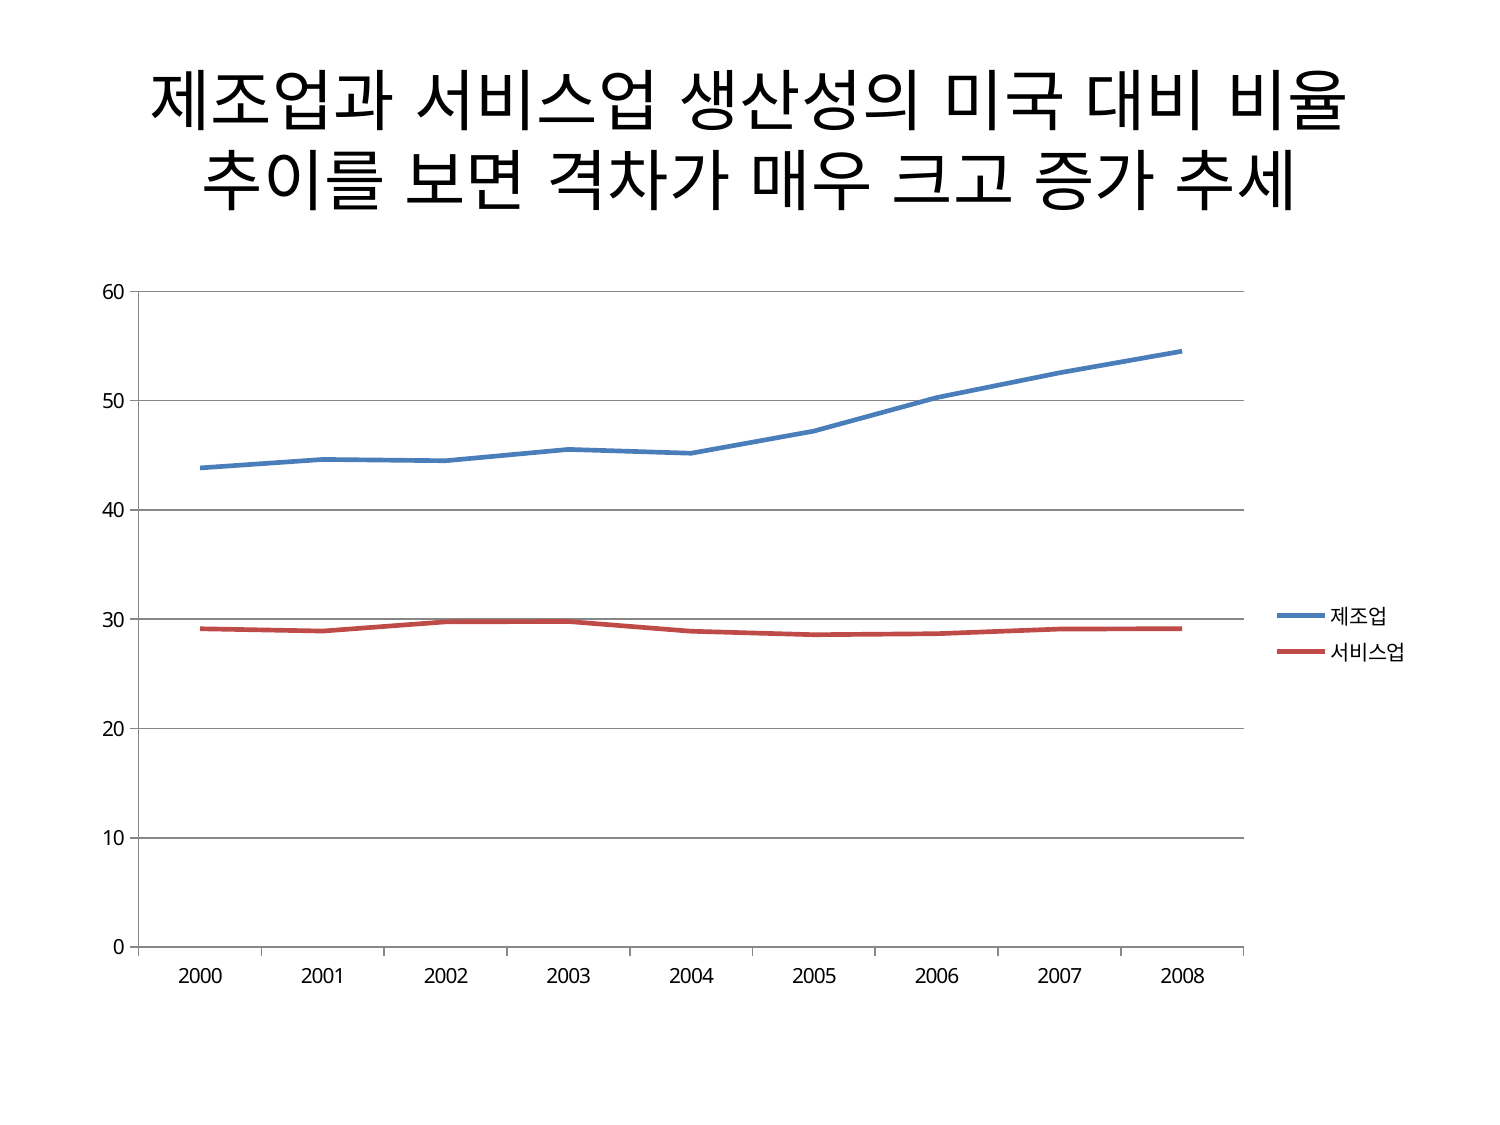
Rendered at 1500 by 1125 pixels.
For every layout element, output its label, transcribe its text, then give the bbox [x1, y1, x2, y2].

title 제조업과 서비스업 생산성의 미국 대비 비율 추이를 보면 격차가 매우 크고 증가 추세 [75, 45, 1425, 233]
chart [74, 262, 1426, 1006]
